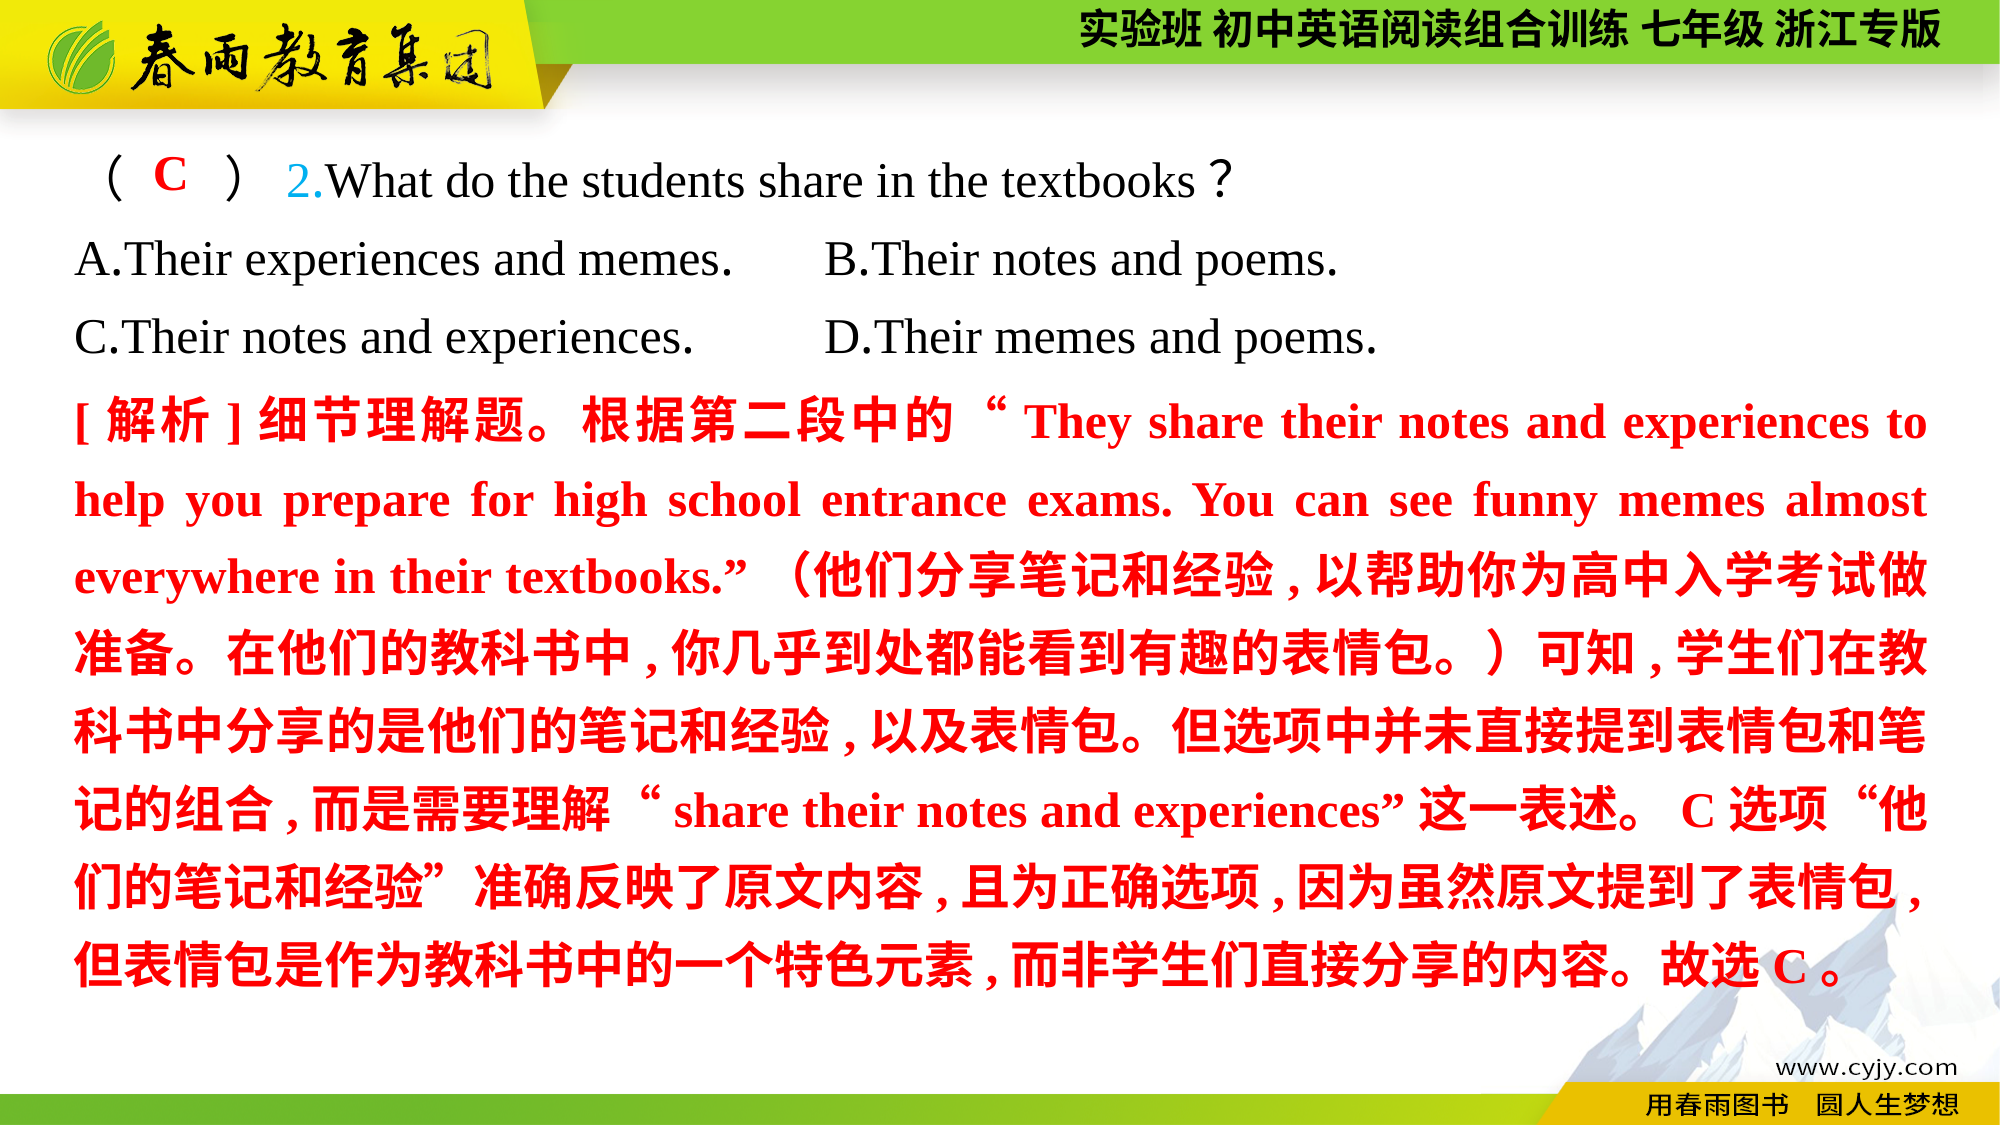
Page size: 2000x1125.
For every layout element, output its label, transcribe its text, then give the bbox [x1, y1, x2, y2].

list （ ）2.What do the students share in the textbooks？ A.Their experiences and memes. B.Their notes and poems. C.Their notes and experiences. D.Their memes and poems. [59, 122, 1944, 362]
text_box [解析]细节理解题。根据第二段中的“They share their notes and experiences to help you prepare for high school entrance exams. You can see funny memes almost everywhere in their textbooks.”（他们分享笔记和经验,以帮助你为高中入学考试做准备。在他们的教科书中,你几乎到处都能看到有趣的表情包。）可知,学生们在教科书中分享的是他们的笔记和经验,以及表情包。但选项中并未直接提到表情包和笔记的组合,而是需要理解“share their notes and experiences”这一表述。C选项“他们的笔记和经验”准确反映了原文内容,且为正确选项,因为虽然原文提到了表情包,但表情包是作为教科书中的一个特色元素,而非学生们直接分享的内容。故选C。 [59, 362, 1944, 1002]
picture [0, 0, 2000, 1125]
text_box C [138, 132, 204, 208]
